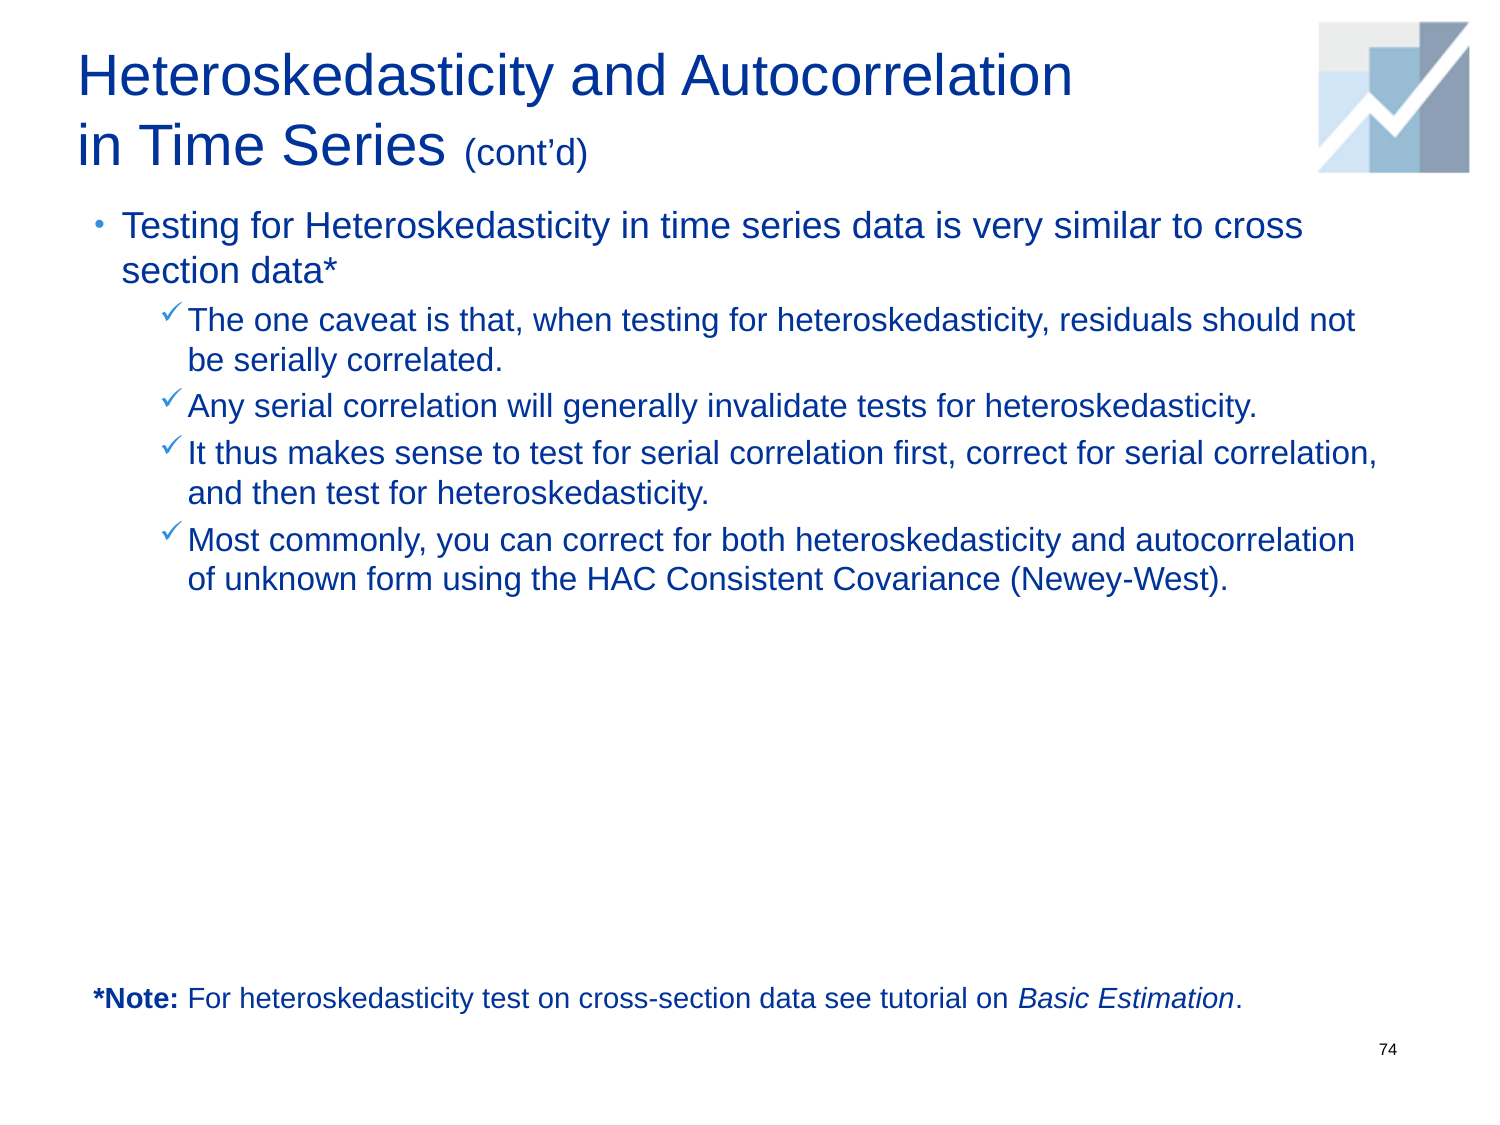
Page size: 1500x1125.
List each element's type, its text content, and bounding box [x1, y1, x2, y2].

picture [1300, 11, 1479, 181]
title Heteroskedasticity and Autocorrelation in Time Series (cont’d) [62, 0, 1297, 185]
text_box *Note: For heteroskedasticity test on cross-section data see tutorial on Basic Estimation. [78, 972, 1281, 1052]
slide_number 74 [1262, 1015, 1413, 1067]
text_box Testing for Heteroskedasticity in time series data is very similar to cross section data* The one caveat is that, when testing for heteroskedasticity, residuals should not be serially correlated. Any serial correlation will generally invalidate tests for heteroskedasticity. It thus makes sense to test for serial correlation first, correct for serial correlation, and then test for heteroskedasticity. Most commonly, you can correct for both heteroskedasticity and autocorrelation of unknown form using the HAC Consistent Covariance (Newey-West). [78, 193, 1401, 865]
